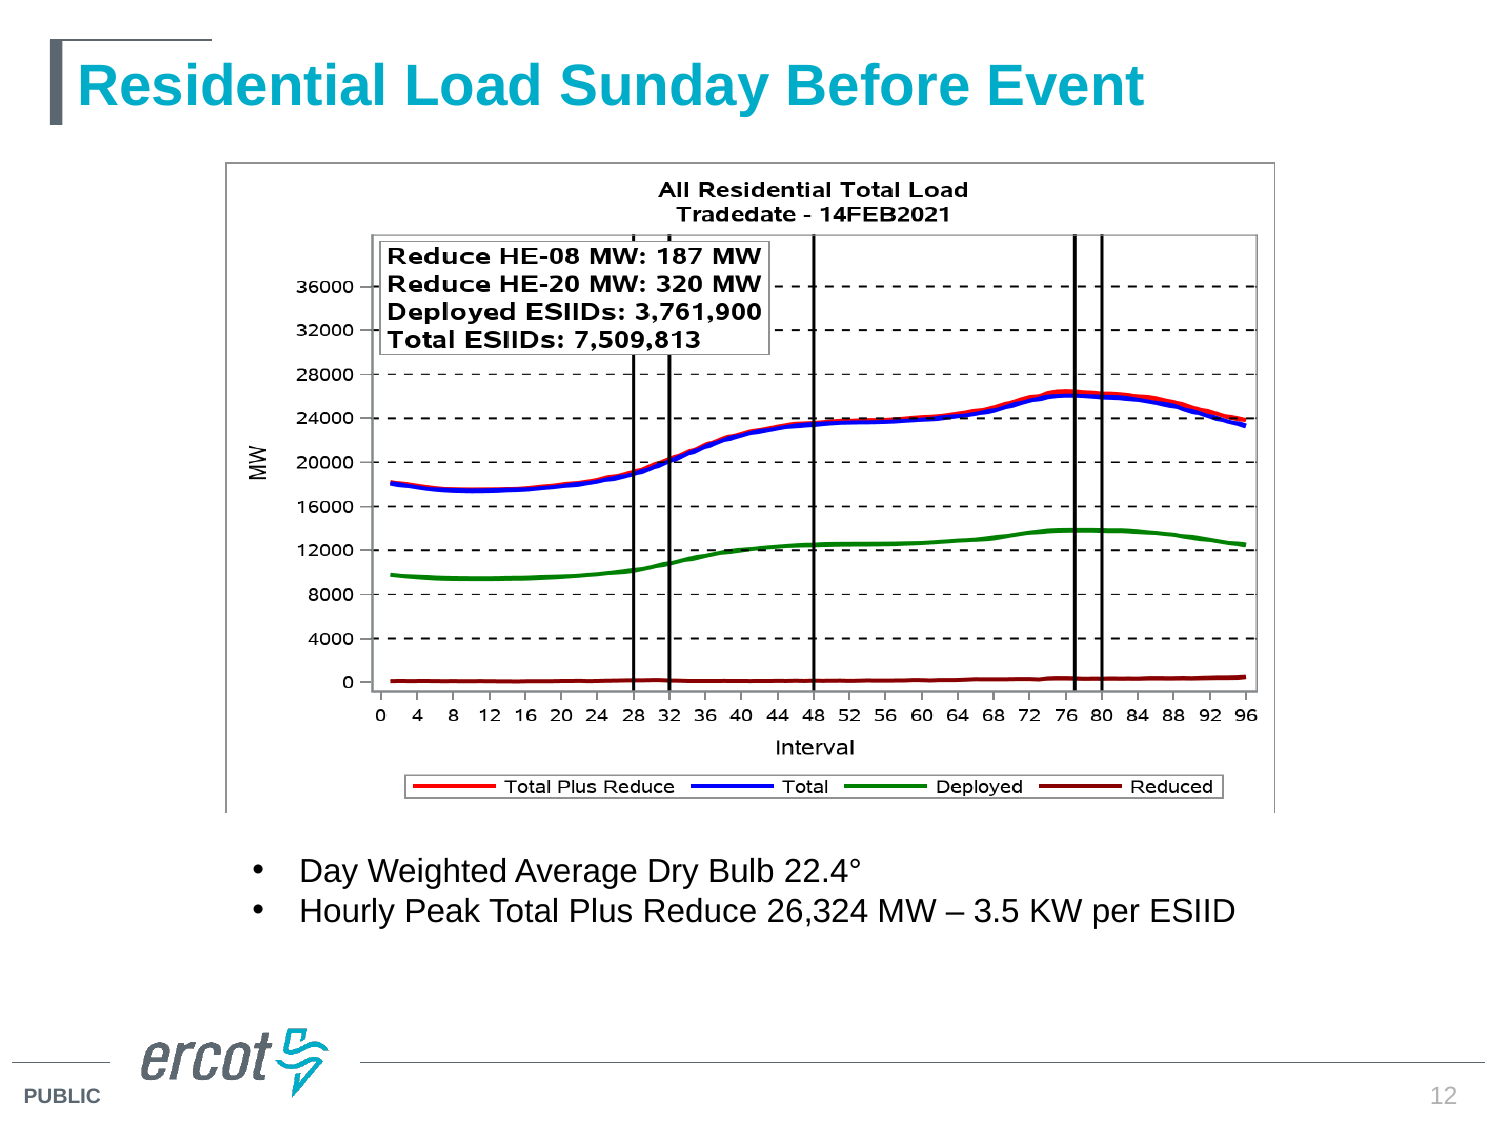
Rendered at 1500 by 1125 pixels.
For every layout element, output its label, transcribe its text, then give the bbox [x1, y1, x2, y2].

picture [137, 1024, 332, 1100]
title Residential Load Sunday Before Event [62, 39, 1450, 125]
slide_number 12 [1400, 1076, 1488, 1113]
picture [224, 162, 1276, 813]
text_box Day Weighted Average Dry Bulb 22.4° Hourly Peak Total Plus Reduce 26,324 MW – 3.5 KW per ESIID [237, 841, 1263, 937]
